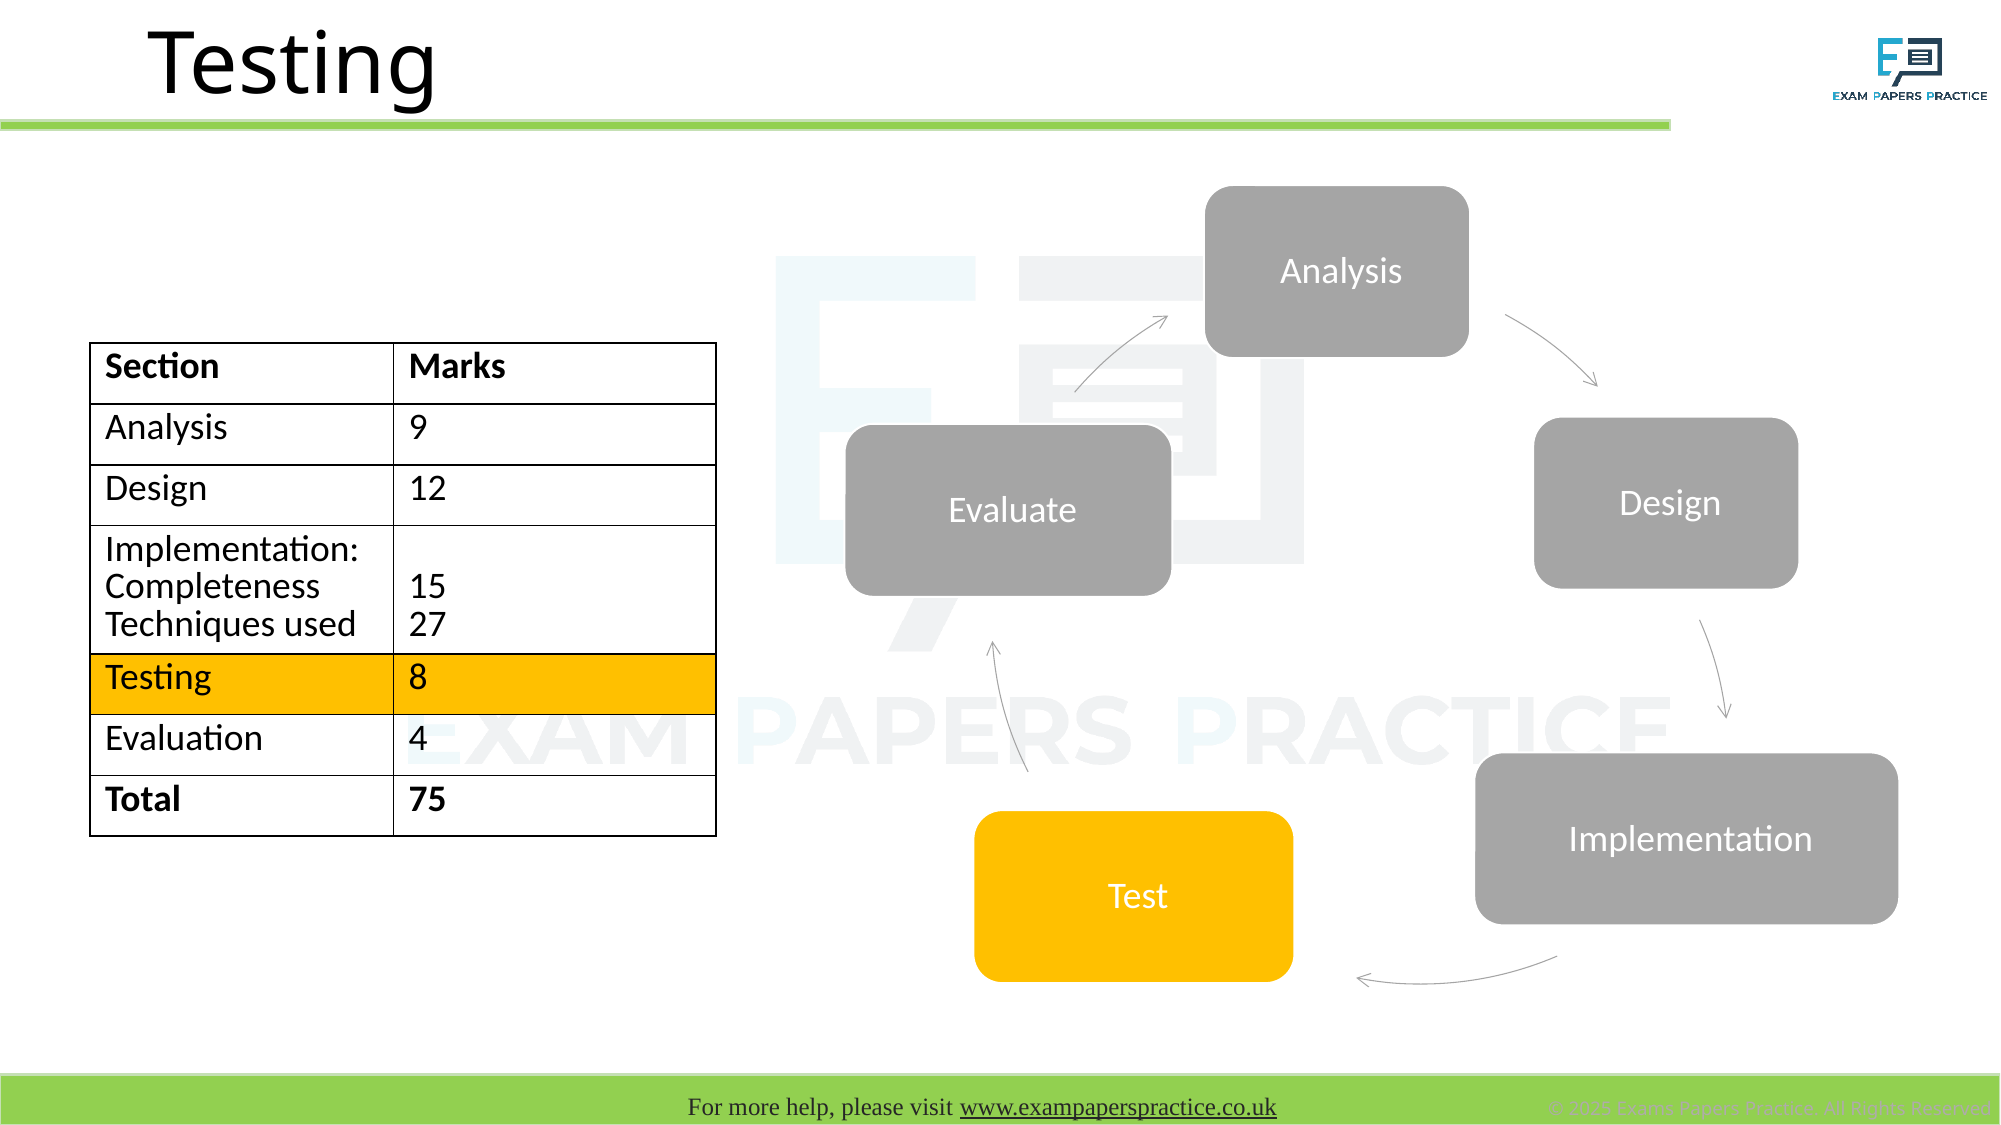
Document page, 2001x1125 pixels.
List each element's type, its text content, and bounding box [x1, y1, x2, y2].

table_cell 15 27 [394, 526, 490, 653]
table_cell Design [91, 466, 393, 525]
table_header Section [91, 344, 393, 403]
table_cell 75 [394, 776, 490, 835]
table_cell 8 [394, 655, 490, 714]
table_cell Implementation: Completeness Techniques used [91, 526, 393, 653]
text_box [490, 184, 2000, 995]
table_header Marks [394, 344, 490, 403]
title Testing [132, 11, 1858, 121]
table_cell Testing [91, 655, 393, 714]
table_cell 4 [394, 715, 490, 775]
table_cell 12 [394, 466, 490, 525]
table_cell 9 [394, 405, 490, 464]
table_cell Analysis [91, 405, 393, 464]
table_cell Total [91, 776, 393, 835]
table_cell Evaluation [91, 715, 393, 775]
